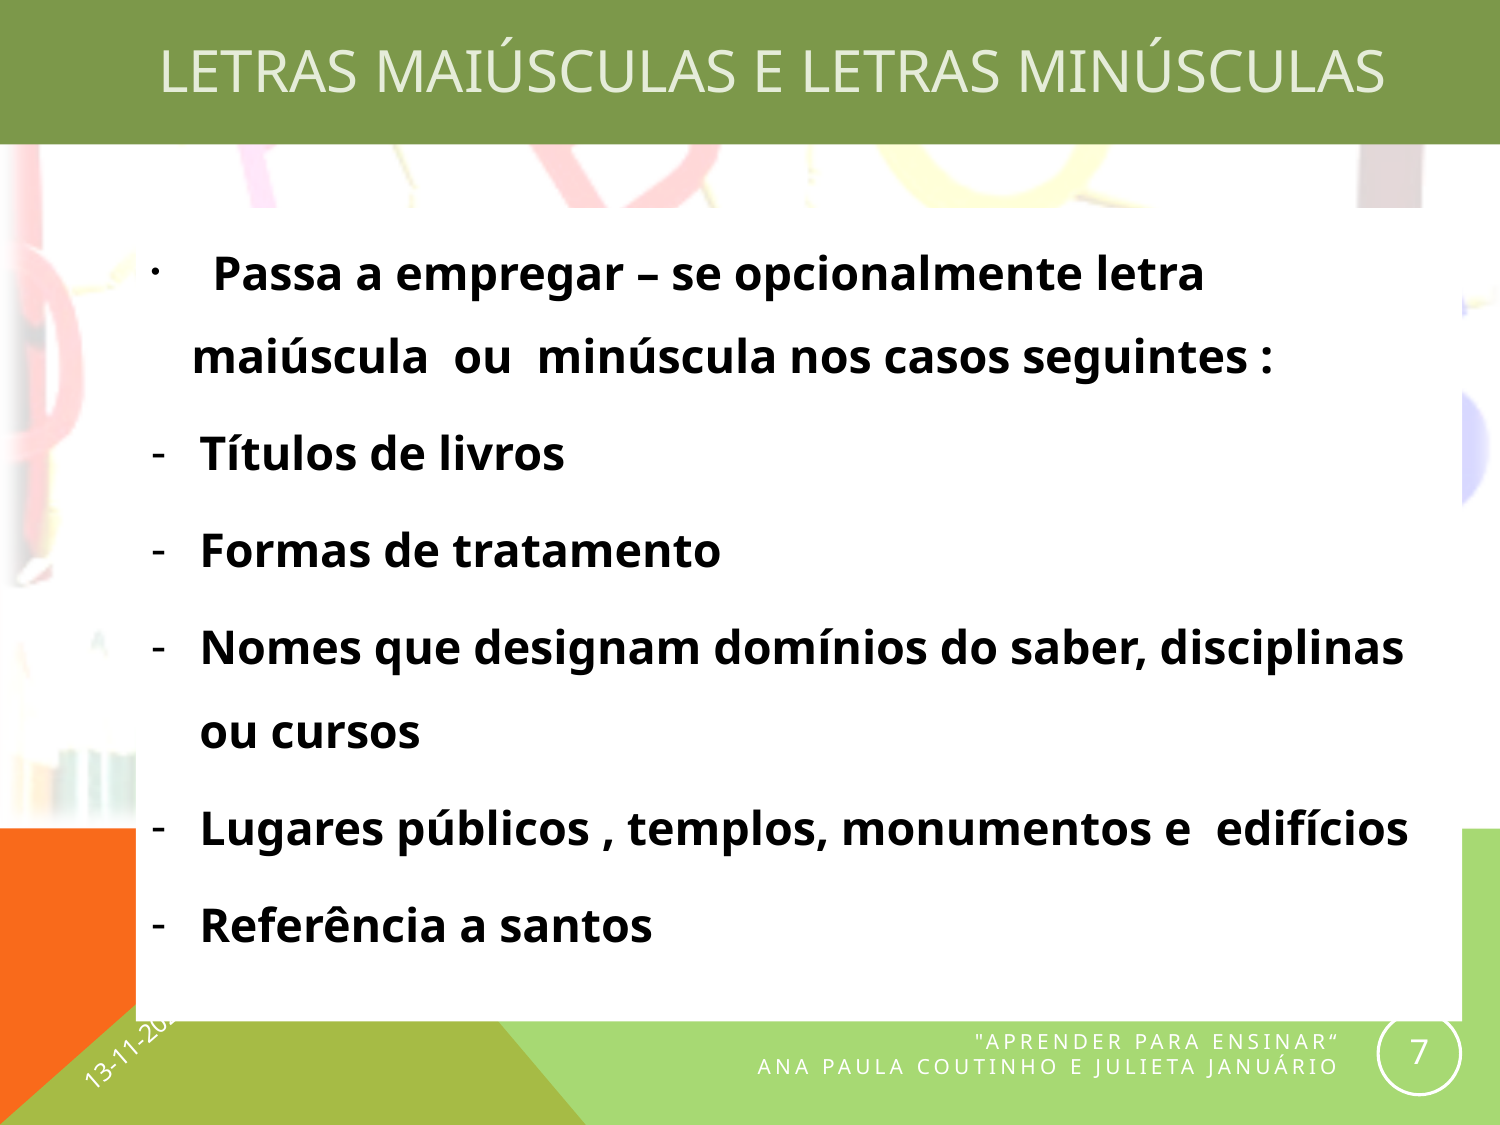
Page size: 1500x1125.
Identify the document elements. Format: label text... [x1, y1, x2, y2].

list Passa a empregar – se opcionalmente letra maiúscula ou minúscula nos casos seguintes : Títulos de livros Formas de tratamento Nomes que designam domínios do saber, disciplinas ou cursos Lugares públicos , templos, monumentos e edifícios Referência a santos [135, 208, 1463, 1022]
slide_number 7 [1376, 1010, 1463, 1097]
title LETRAS MAIÚSCULAS E LETRAS MINÚSCULAS [0, 0, 1500, 145]
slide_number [65, 849, 357, 1109]
footer "Aprender para ensinar“ Ana Paula Coutinho e Julieta Januário [577, 1031, 1352, 1076]
